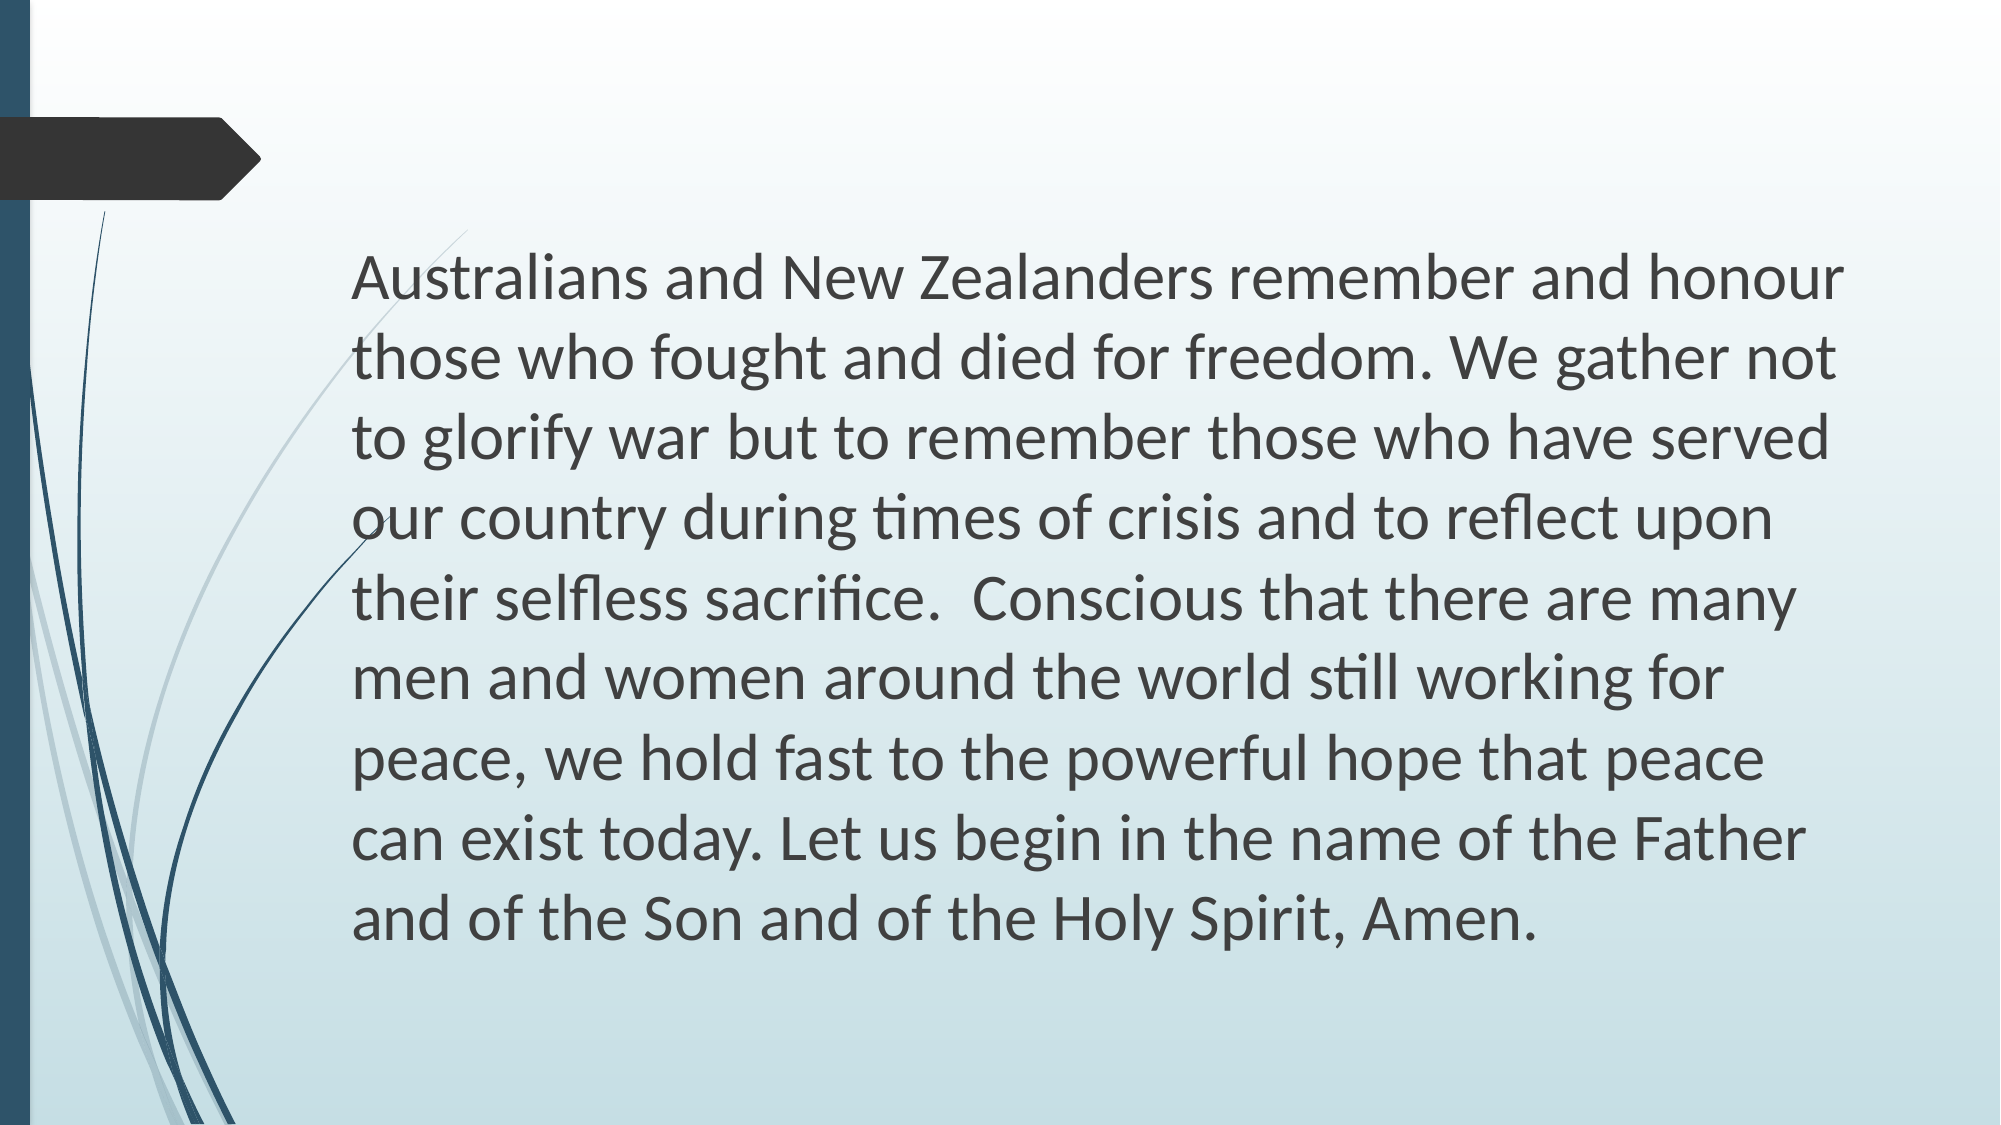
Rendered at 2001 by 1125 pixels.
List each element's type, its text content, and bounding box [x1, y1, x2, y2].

list Australians and New Zealanders remember and honour those who fought and died for freedom. We gather not to glorify war but to remember those who have served our country during times of crisis and to reflect upon their selfless sacrifice. Conscious that there are many men and women around the world still working for peace, we hold fast to the powerful hope that peace can exist today. Let us begin in the name of the Father and of the Son and of the Holy Spirit, Amen. [336, 225, 1888, 1101]
